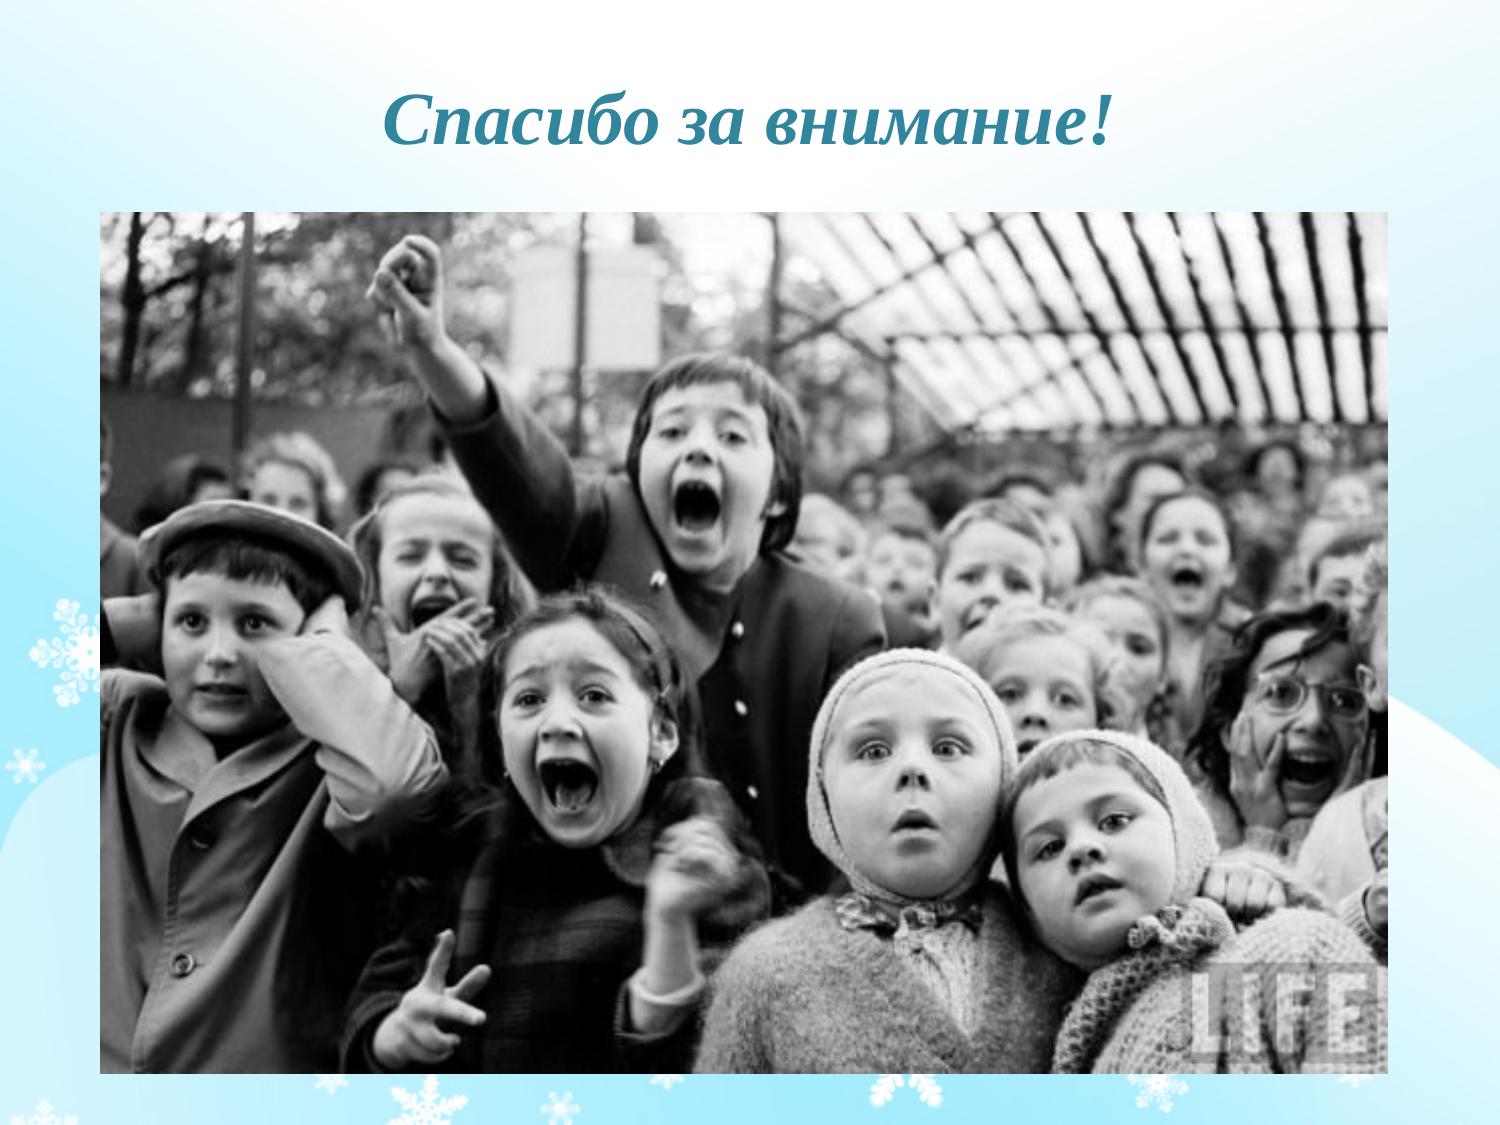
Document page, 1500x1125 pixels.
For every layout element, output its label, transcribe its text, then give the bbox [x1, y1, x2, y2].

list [100, 211, 1389, 1074]
picture [0, 0, 1500, 1125]
title Спасибо за внимание! [75, 45, 1425, 185]
